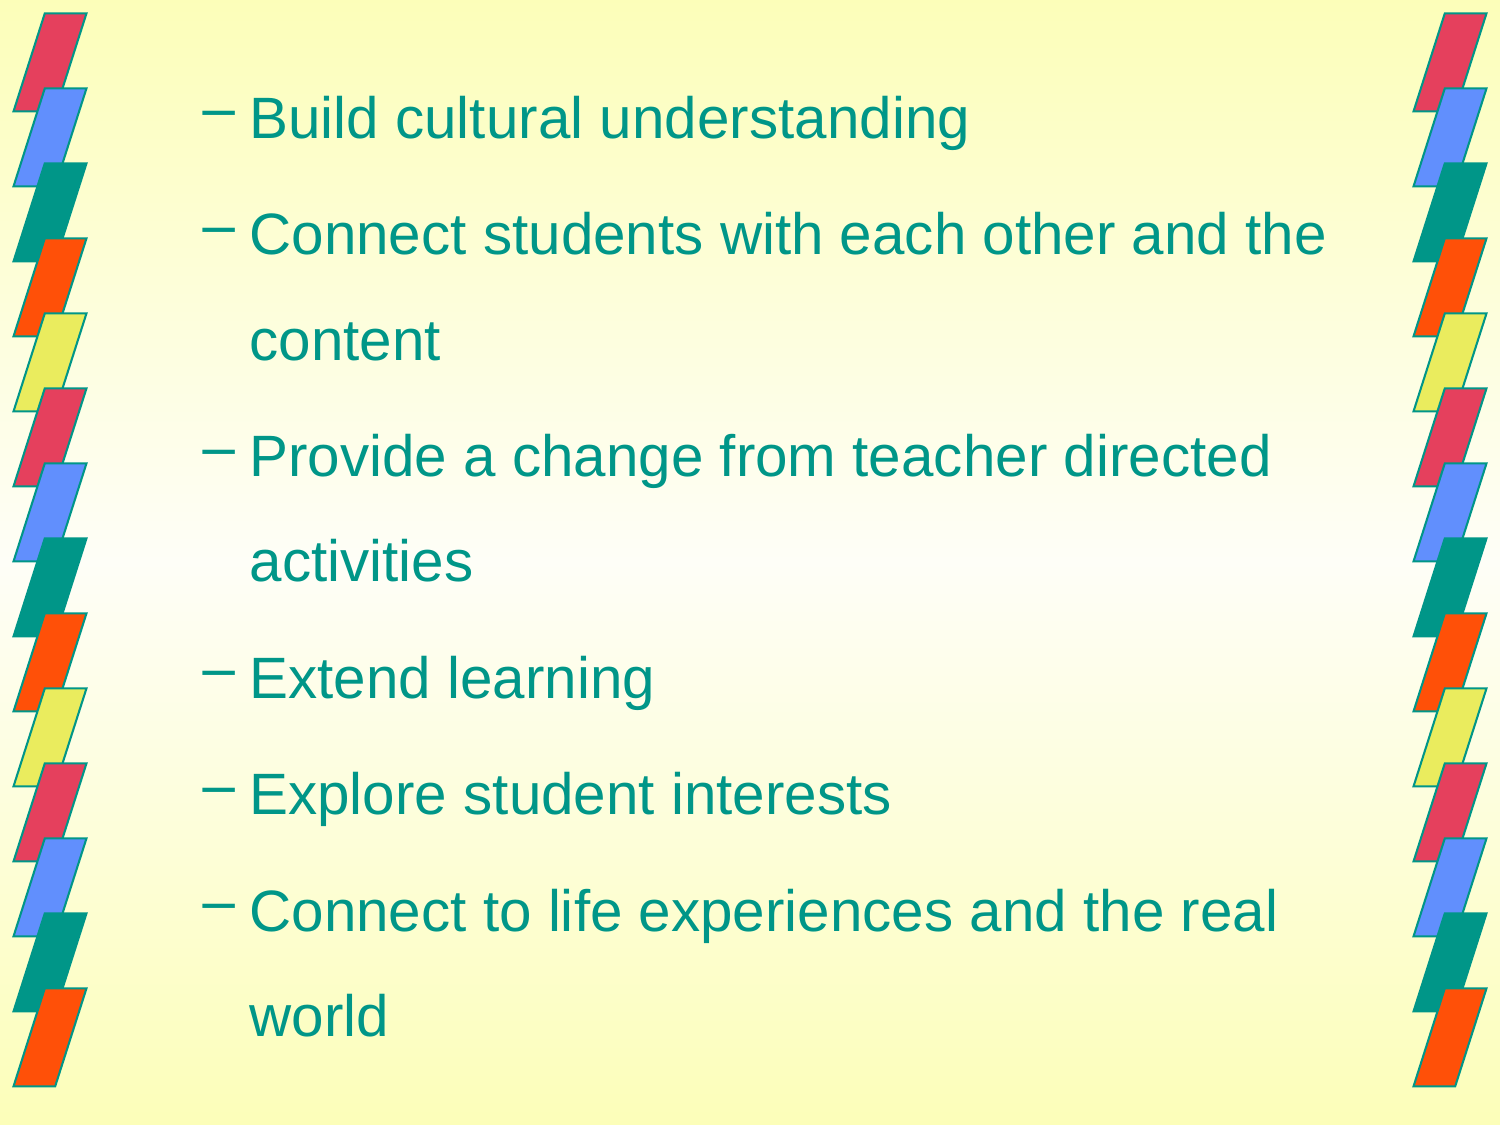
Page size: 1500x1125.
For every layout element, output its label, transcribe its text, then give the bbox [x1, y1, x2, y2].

list Build cultural understanding Connect students with each other and the content Provide a change from teacher directed activities Extend learning Explore student interests Connect to life experiences and the real world [112, 37, 1388, 963]
